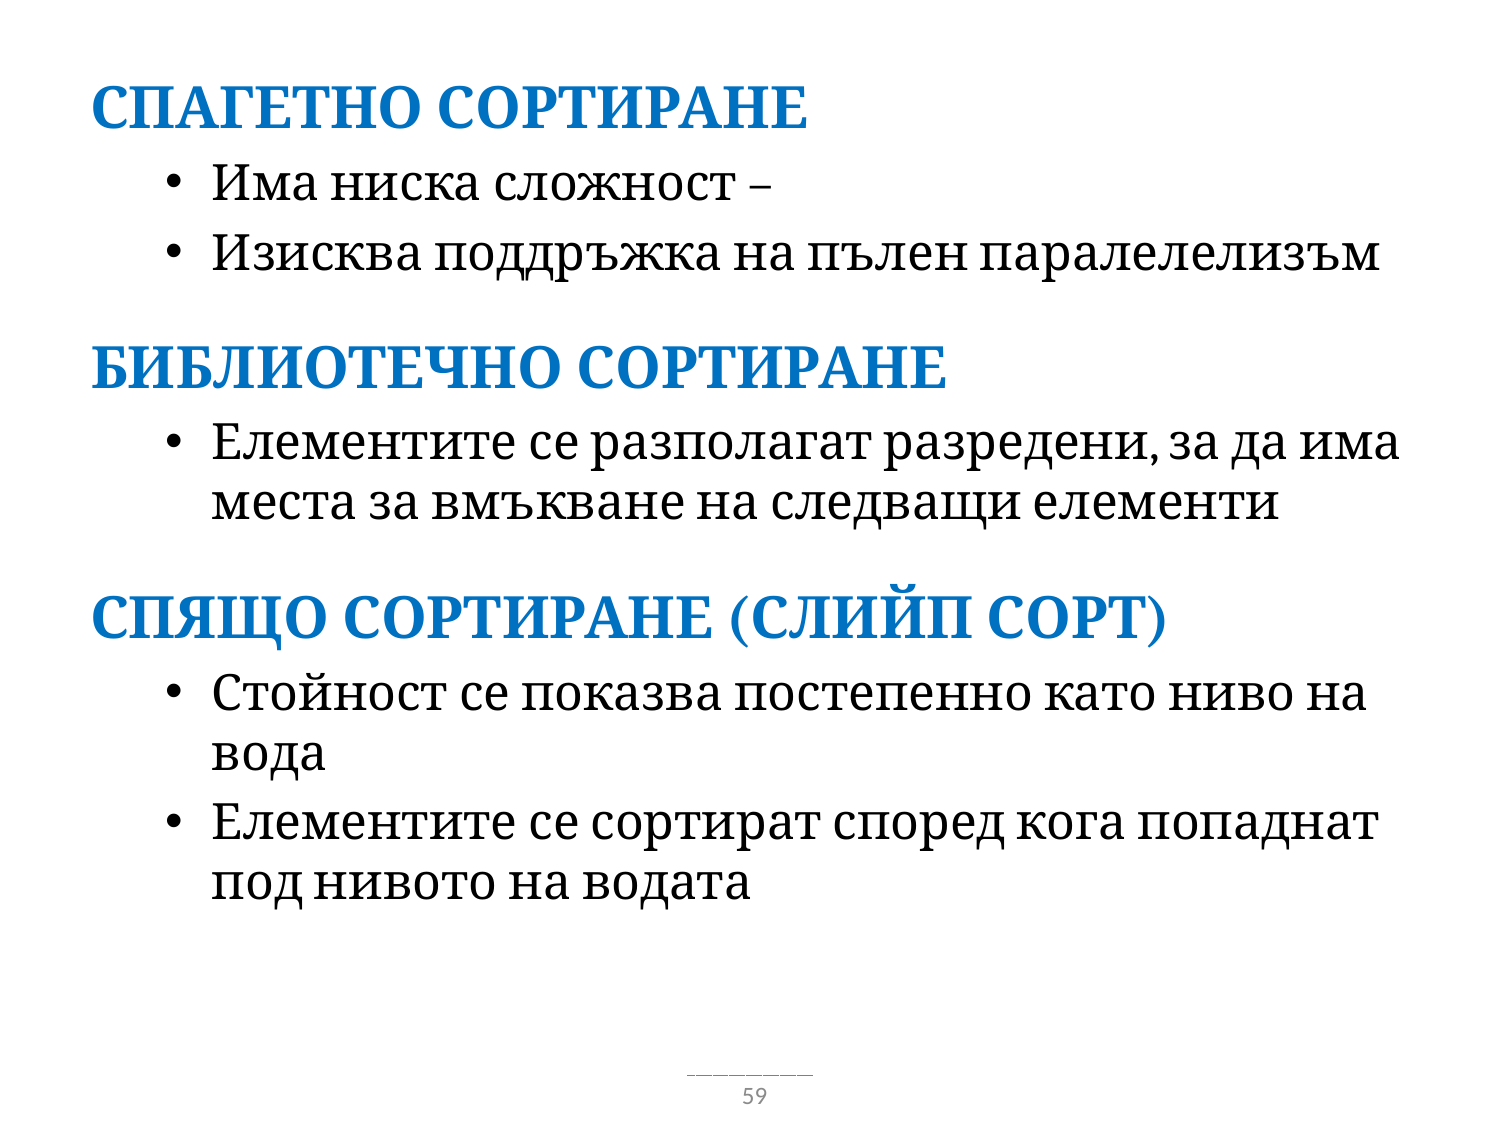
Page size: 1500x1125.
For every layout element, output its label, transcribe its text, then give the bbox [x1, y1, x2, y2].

slide_number 59 [579, 1065, 930, 1125]
